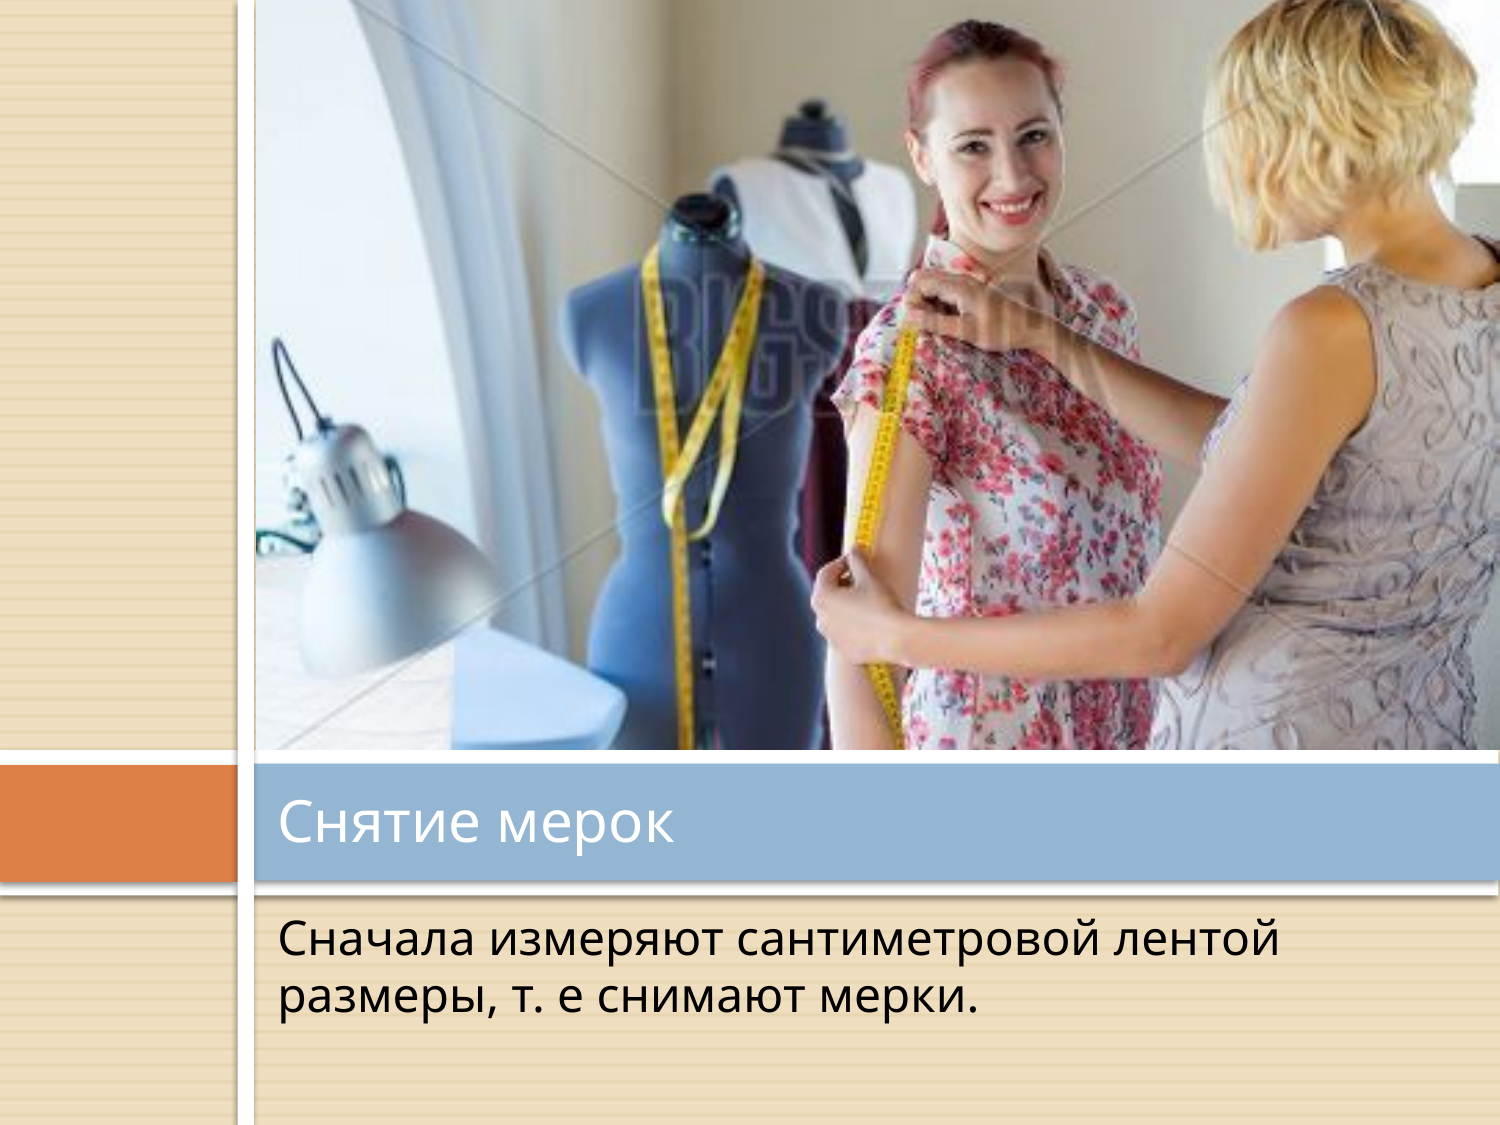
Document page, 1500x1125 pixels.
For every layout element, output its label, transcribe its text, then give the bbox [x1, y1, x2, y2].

title Снятие мерок [262, 762, 1463, 875]
picture [255, 0, 1500, 750]
list Сначала измеряют сантиметровой лентой размеры, т. е снимают мерки. [262, 900, 1463, 1013]
